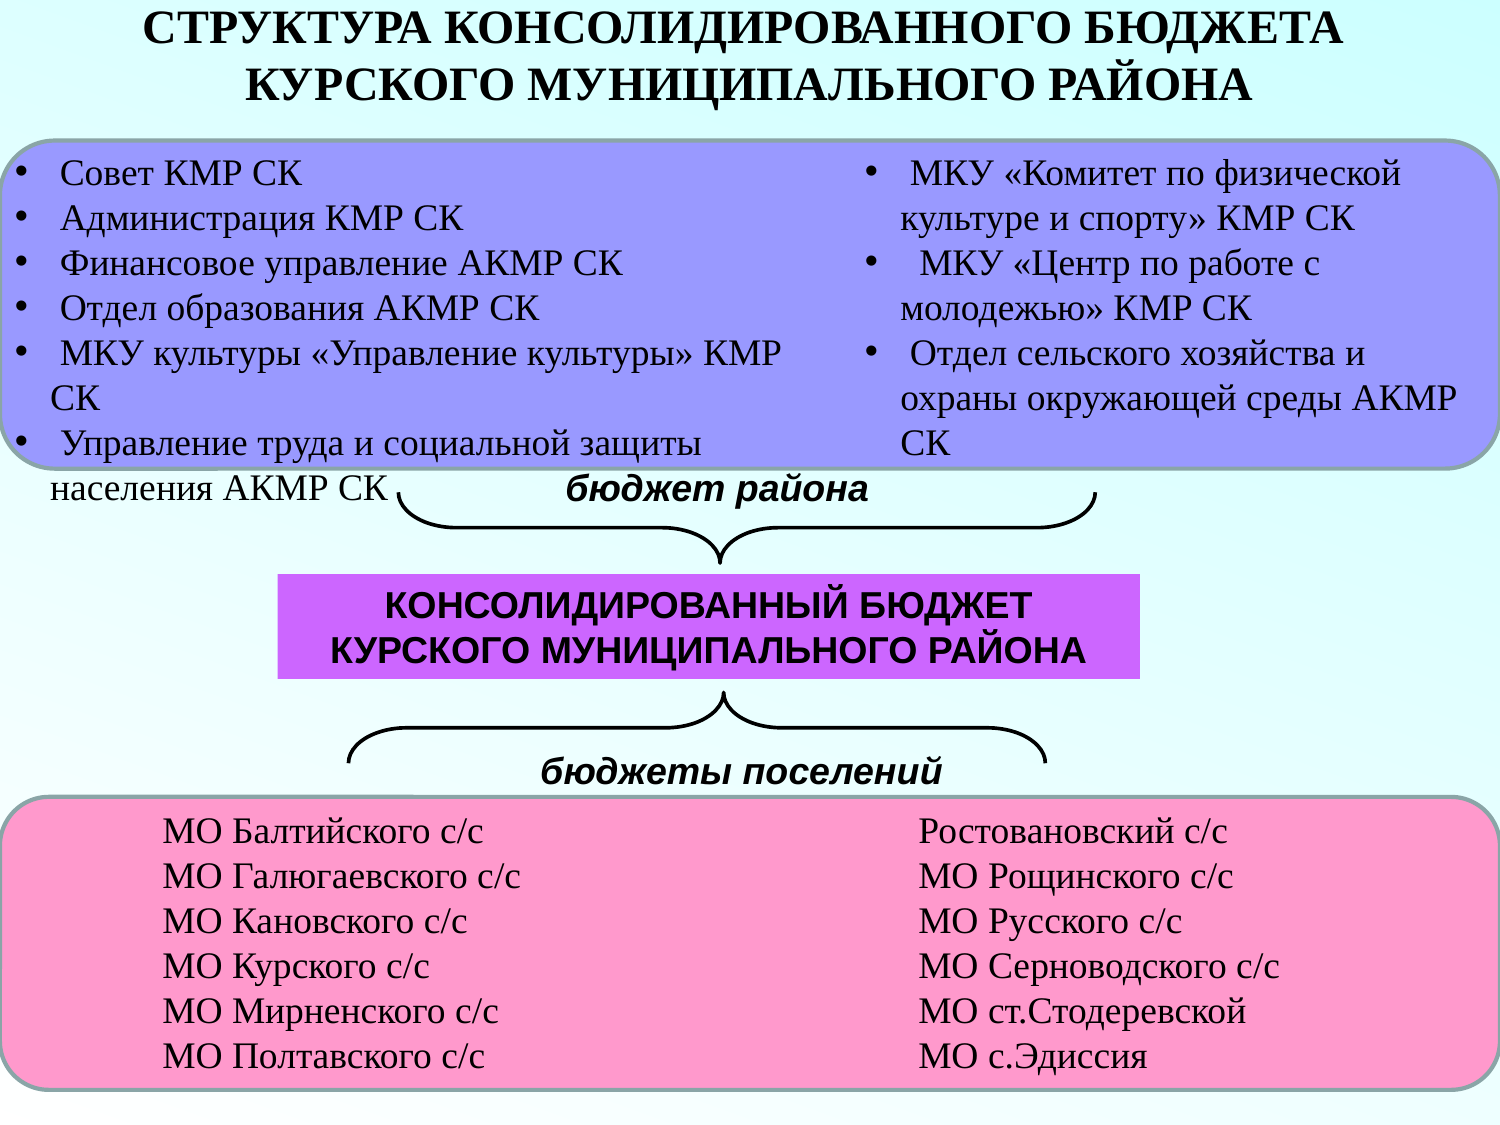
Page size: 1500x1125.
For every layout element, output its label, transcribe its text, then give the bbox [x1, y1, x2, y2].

text_box МКУ «Комитет по физической культуре и спорту» КМР СК МКУ «Центр по работе с молодежью» КМР СК Отдел сельского хозяйства и охраны окружающей среды АКМР СК [850, 140, 1500, 516]
text_box [0, 794, 1500, 1092]
text_box бюджеты поселений [525, 739, 973, 800]
text_box Совет КМР СК Администрация КМР СК Финансовое управление АКМР СК Отдел образования АКМР СК МКУ культуры «Управление культуры» КМР СК Управление труда и социальной защиты населения АКМР СК [0, 140, 839, 516]
text_box бюджет района [550, 456, 926, 517]
text_box Ростовановский с/с МО Рощинского с/с МО Русского с/с МО Серноводского с/с МО ст.Стодеревской МО с.Эдиссия [903, 798, 1436, 1084]
text_box [41, 138, 1459, 456]
text_box [398, 492, 1096, 564]
text_box МО Балтийского с/с МО Галюгаевского с/с МО Кановского с/с МО Курского с/с МО Мирненского с/с МО Полтавского с/с [147, 798, 680, 1084]
text_box КОНСОЛИДИРОВАННЫЙ БЮДЖЕТ КУРСКОГО МУНИЦИПАЛЬНОГО РАЙОНА [277, 574, 1140, 679]
text_box СТРУКТУРА КОНСОЛИДИРОВАННОГО БЮДЖЕТА КУРСКОГО МУНИЦИПАЛЬНОГО РАЙОНА [0, 0, 1500, 106]
text_box [348, 692, 1046, 764]
